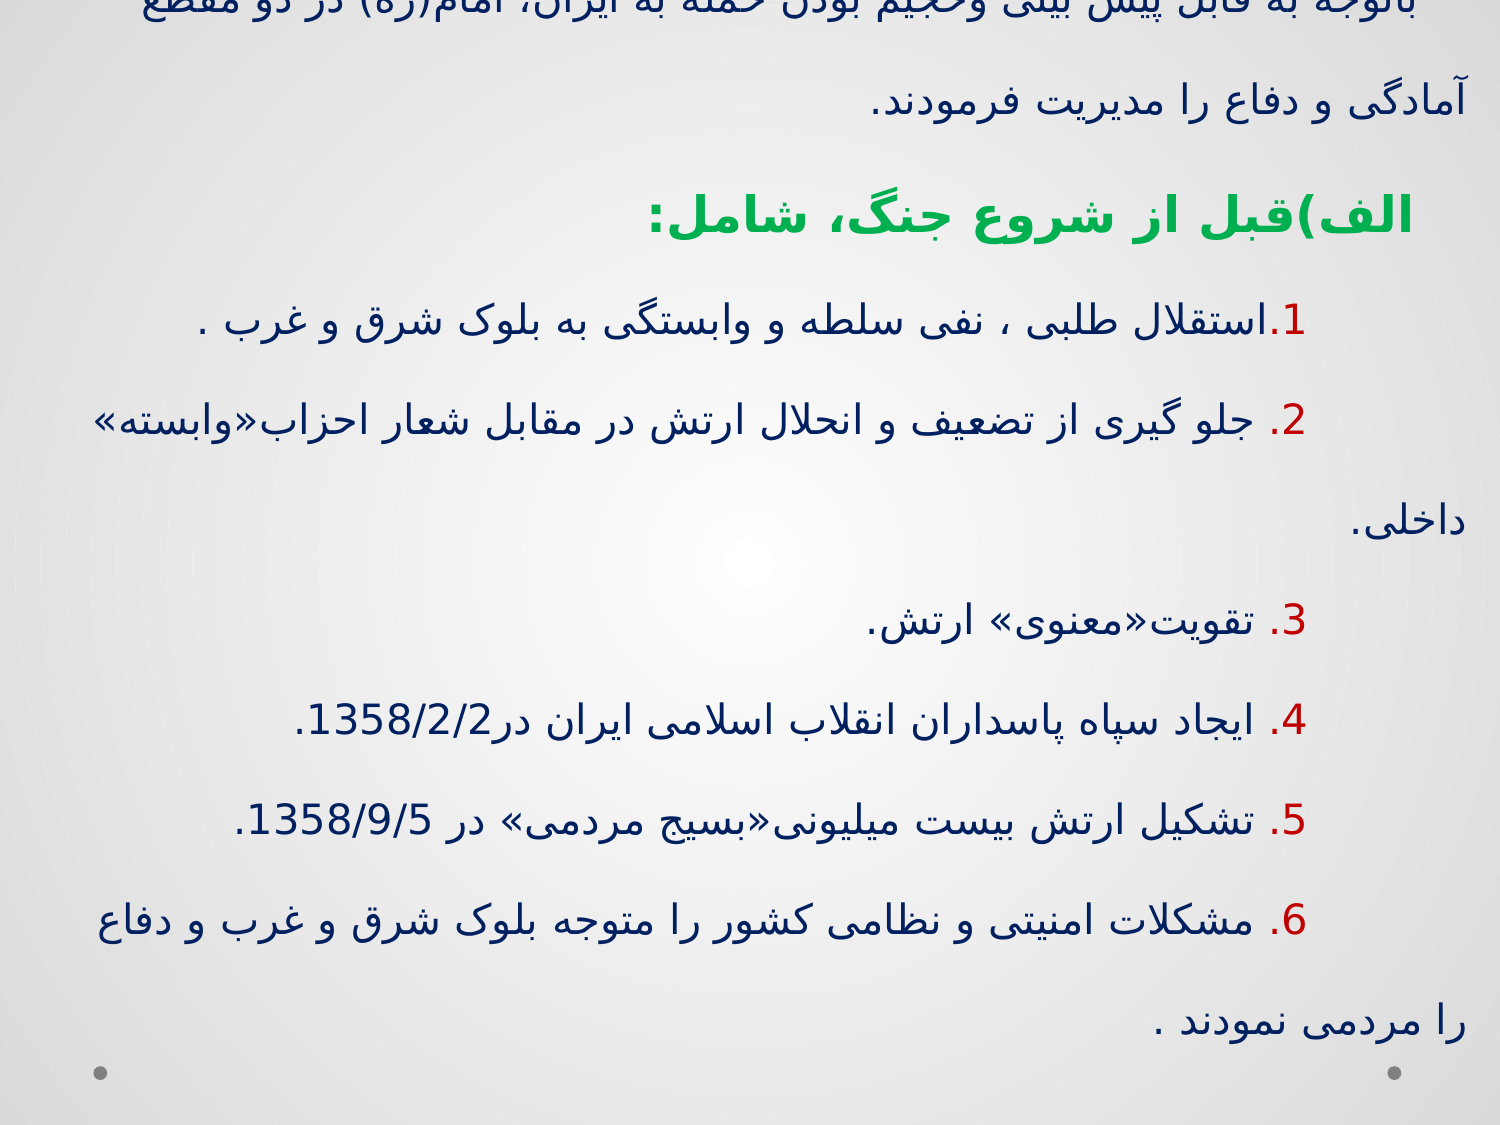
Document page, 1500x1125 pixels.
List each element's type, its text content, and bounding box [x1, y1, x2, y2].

title امام خمینی(ره)و دفاع باتوجه به قابل پیش بینی وحجیم بودن حمله به ایران، امام(ره) در دو مقطع آمادگی و دفاع را مدیریت فرمودند. الف)قبل از شروع جنگ، شامل: 1.استقلال طلبی ، نفی سلطه و وابستگی به بلوک شرق و غرب . 2. جلو گیری از تضعیف و انحلال ارتش در مقابل شعار احزاب«وابسته» داخلی. 3. تقویت«معنوی» ارتش. 4. ایجاد سپاه پاسداران انقلاب اسلامی ایران در1358/2/2. 5. تشکیل ارتش بیست میلیونی«بسیج مردمی» در 1358/9/5. 6. مشکلات امنیتی و نظامی کشور را متوجه بلوک شرق و غرب و دفاع را مردمی نمودند . [53, 245, 1483, 1125]
